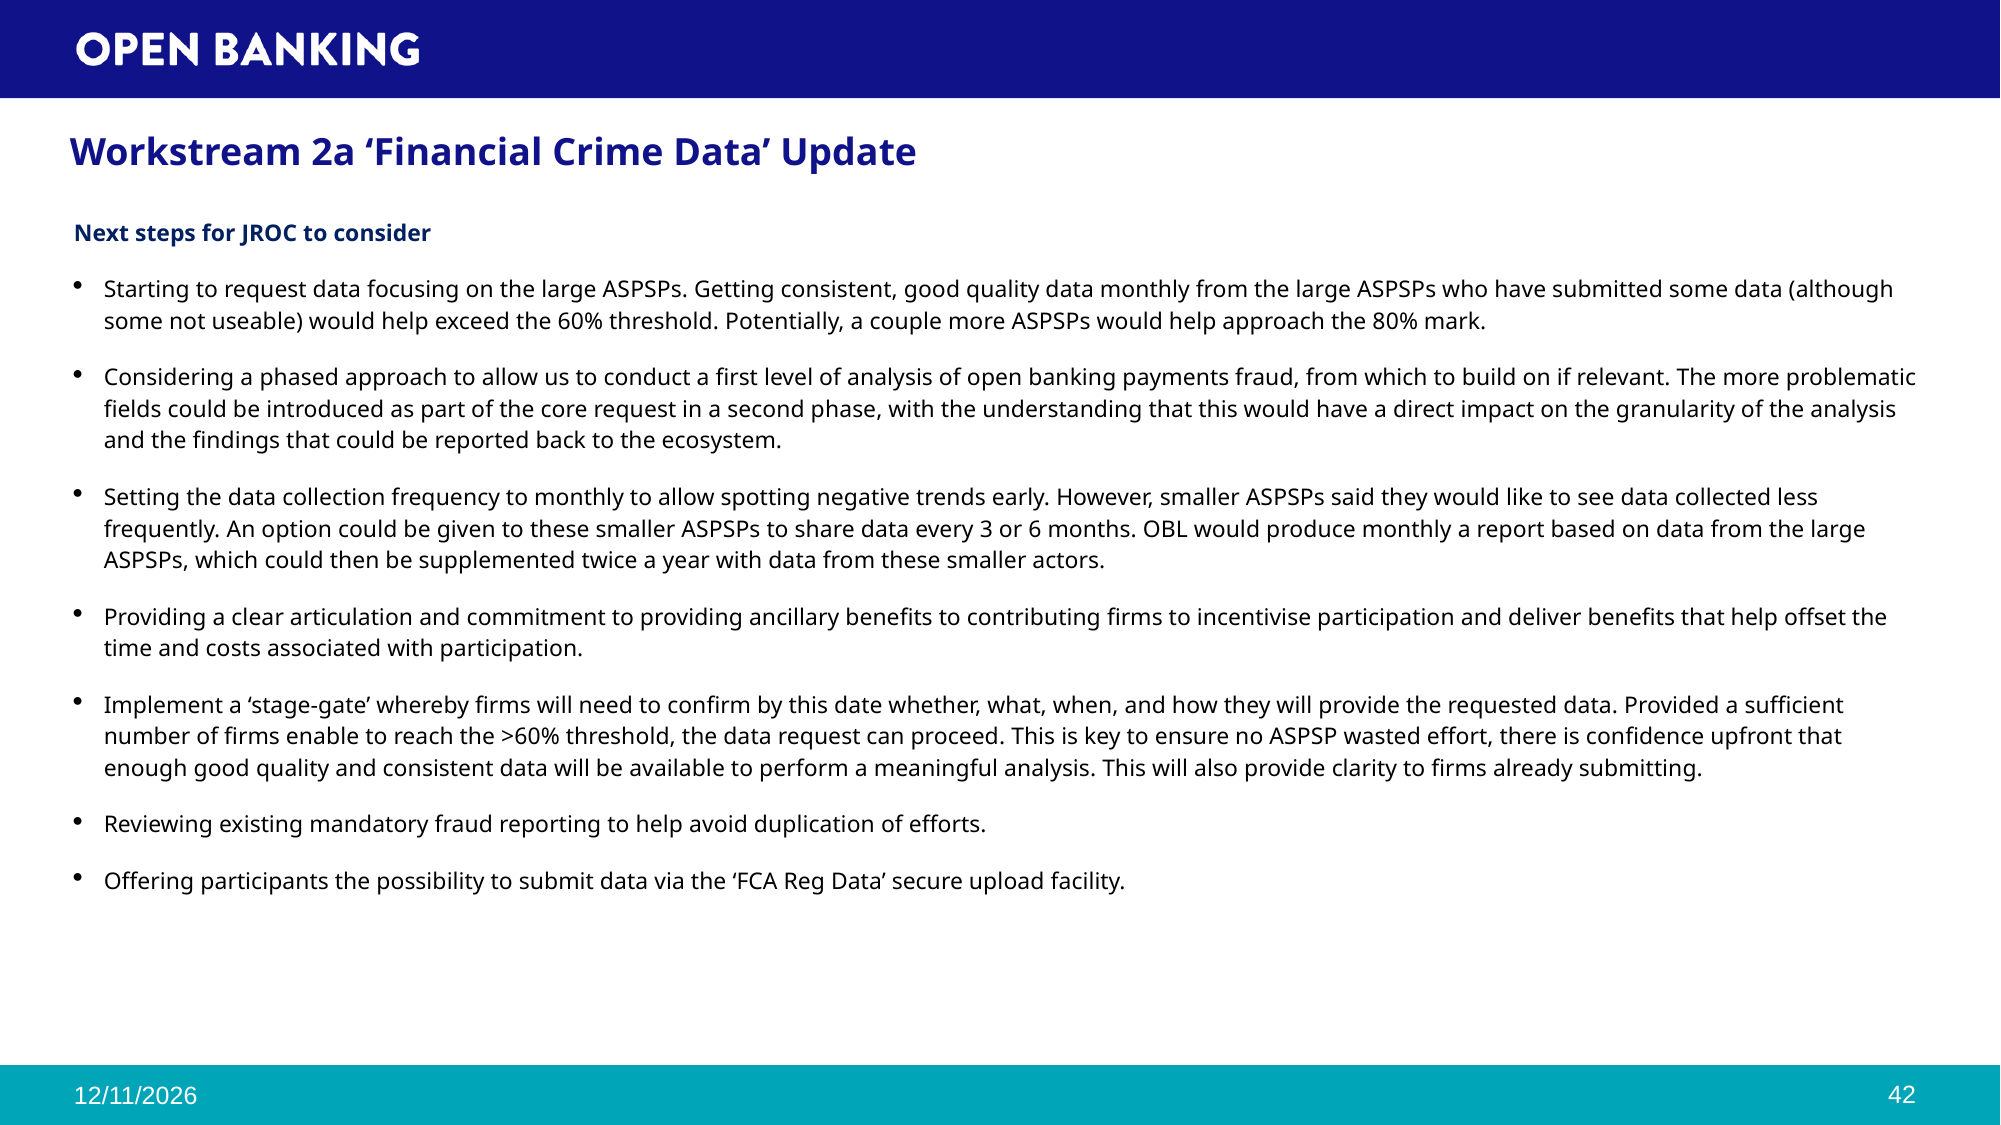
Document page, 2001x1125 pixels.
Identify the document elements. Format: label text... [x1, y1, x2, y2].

footer [662, 1064, 1338, 1124]
list Next steps for JROC to consider Starting to request data focusing on the large ASPSPs. Getting consistent, good quality data monthly from the large ASPSPs who have submitted some data (although some not useable) would help exceed the 60% threshold. Potentially, a couple more ASPSPs would help approach the 80% mark. Considering a phased approach to allow us to conduct a first level of analysis of open banking payments fraud, from which to build on if relevant. The more problematic fields could be introduced as part of the core request in a second phase, with the understanding that this would have a direct impact on the granularity of the analysis and the findings that could be reported back to the ecosystem. Setting the data collection frequency to monthly to allow spotting negative trends early. However, smaller ASPSPs said they would like to see data collected less frequently. An option could be given to these smaller ASPSPs to share data every 3 or 6 months. OBL would produce monthly a report based on data from the large ASPSPs, which could then be supplemented twice a year with data from these smaller actors. Providing a clear articulation and commitment to providing ancillary benefits to contributing firms to incentivise participation and deliver benefits that help offset the time and costs associated with participation. Implement a ‘stage-gate’ whereby firms will need to confirm by this date whether, what, when, and how they will provide the requested data. Provided a sufficient number of firms enable to reach the >60% threshold, the data request can proceed. This is key to ensure no ASPSP wasted effort, there is confidence upfront that enough good quality and consistent data will be available to perform a meaningful analysis. This will also provide clarity to firms already submitting. Reviewing existing mandatory fraud reporting to help avoid duplication of efforts. Offering participants the possibility to submit data via the ‘FCA Reg Data’ secure upload facility. [59, 206, 1936, 816]
title Workstream 2a ‘Financial Crime Data’ Update [54, 125, 1629, 207]
slide_number 42 [1412, 1064, 1932, 1124]
picture [43, 0, 452, 99]
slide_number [59, 1065, 509, 1125]
